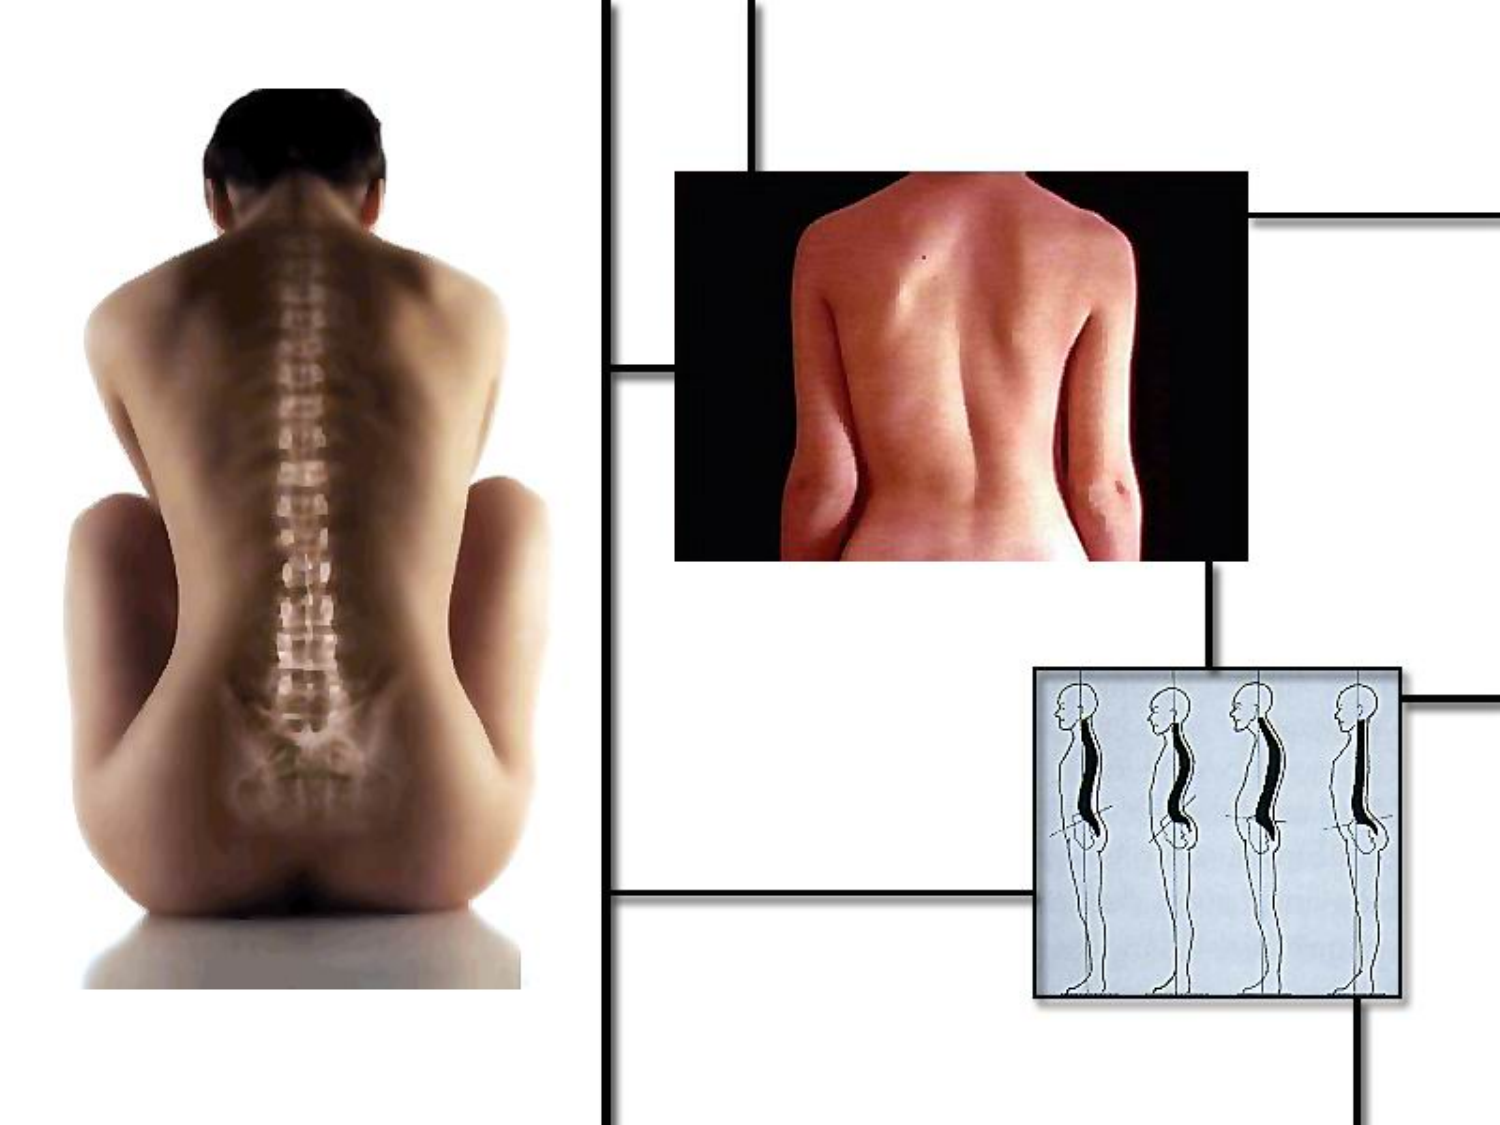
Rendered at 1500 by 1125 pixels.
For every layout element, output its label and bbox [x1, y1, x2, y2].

list [0, 0, 1500, 1125]
